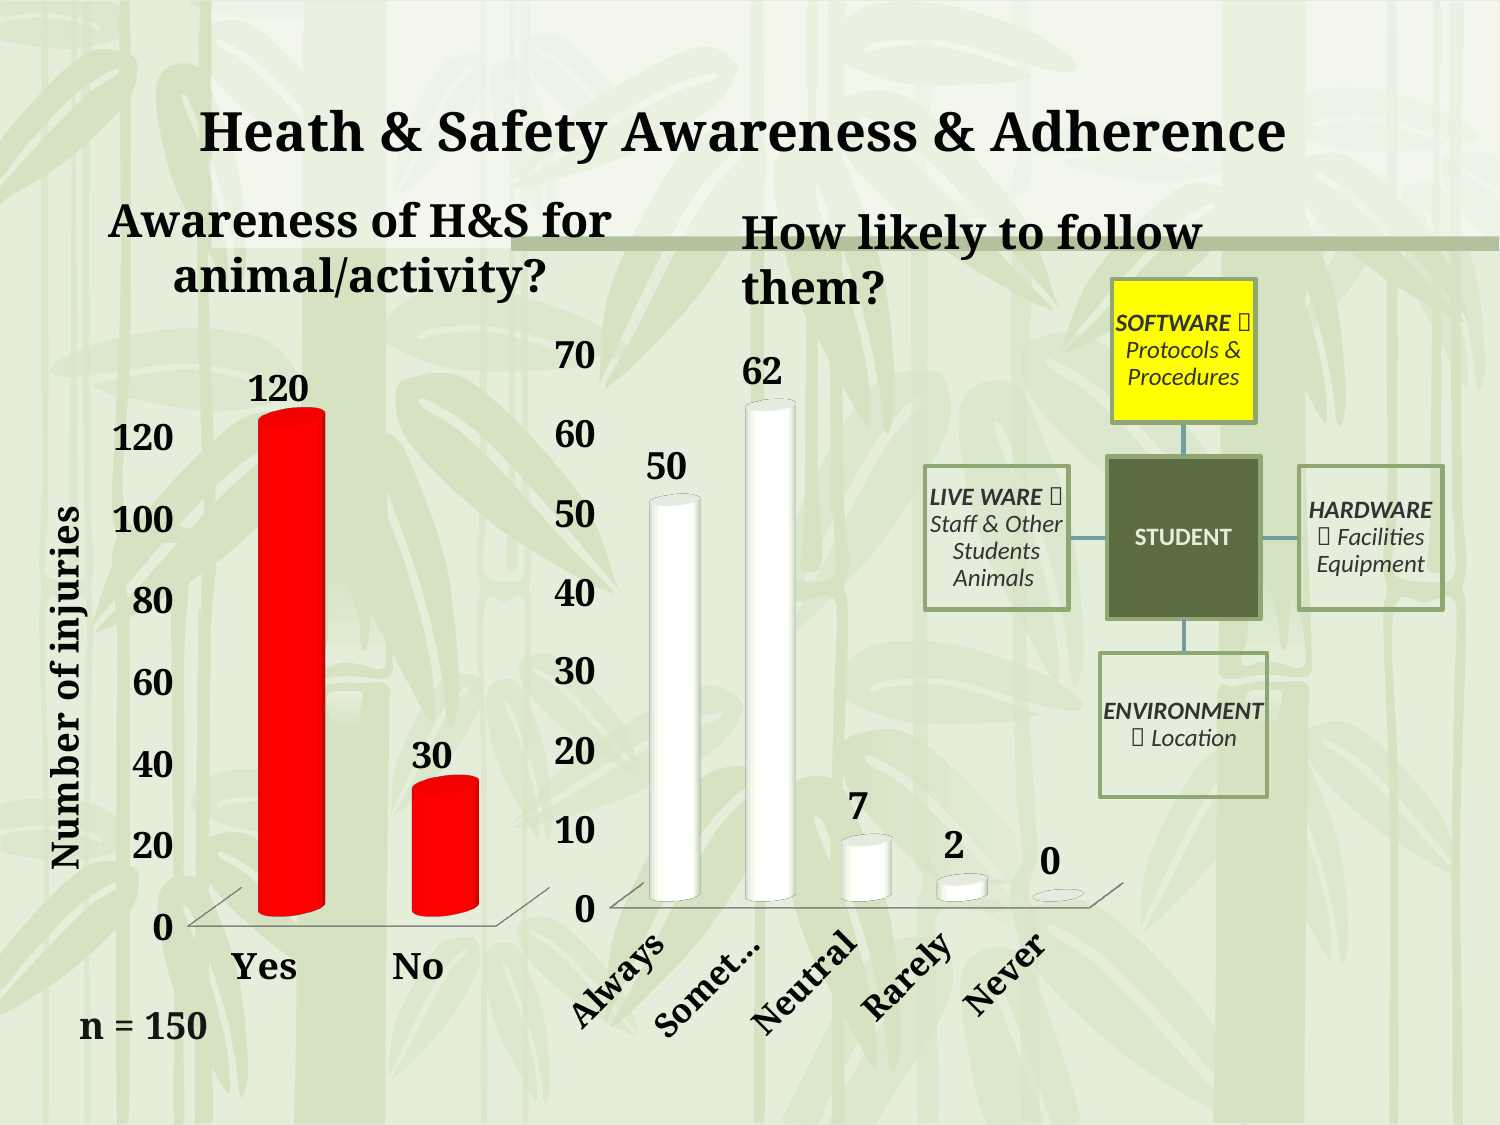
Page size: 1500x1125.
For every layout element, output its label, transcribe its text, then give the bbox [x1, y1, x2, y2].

text_box n = 150 [64, 1013, 223, 1055]
text_box How likely to follow them? [726, 196, 1365, 256]
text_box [919, 276, 1448, 799]
text_box Heath & Safety Awareness & Adherence [17, 89, 1471, 160]
chart [0, 301, 1146, 1084]
text_box Awareness of H&S for animal/activity? [76, 184, 644, 303]
